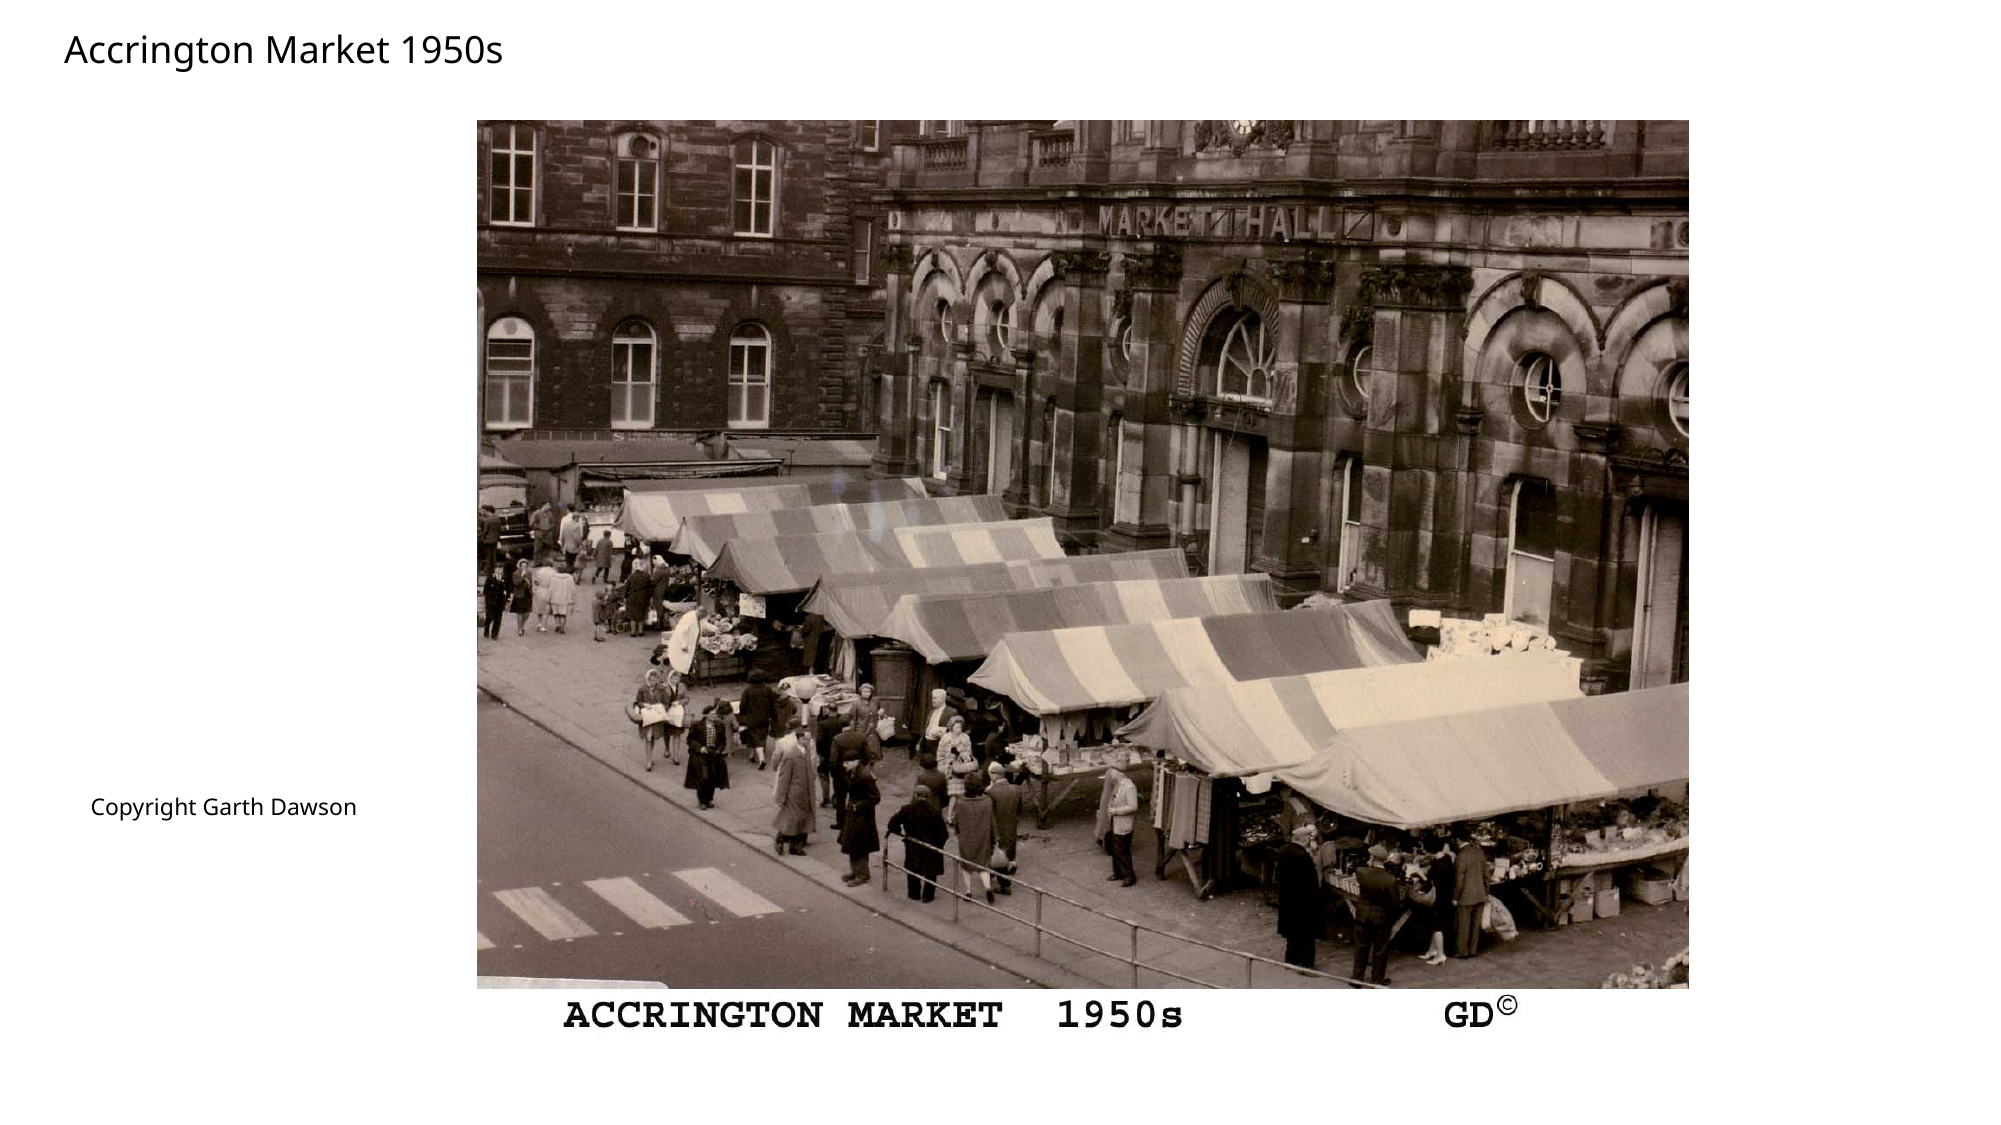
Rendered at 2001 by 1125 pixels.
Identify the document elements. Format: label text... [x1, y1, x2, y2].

picture [477, 120, 1689, 1048]
text_box Accrington Market 1950s [49, 23, 1356, 101]
text_box Copyright Garth Dawson [75, 770, 477, 847]
